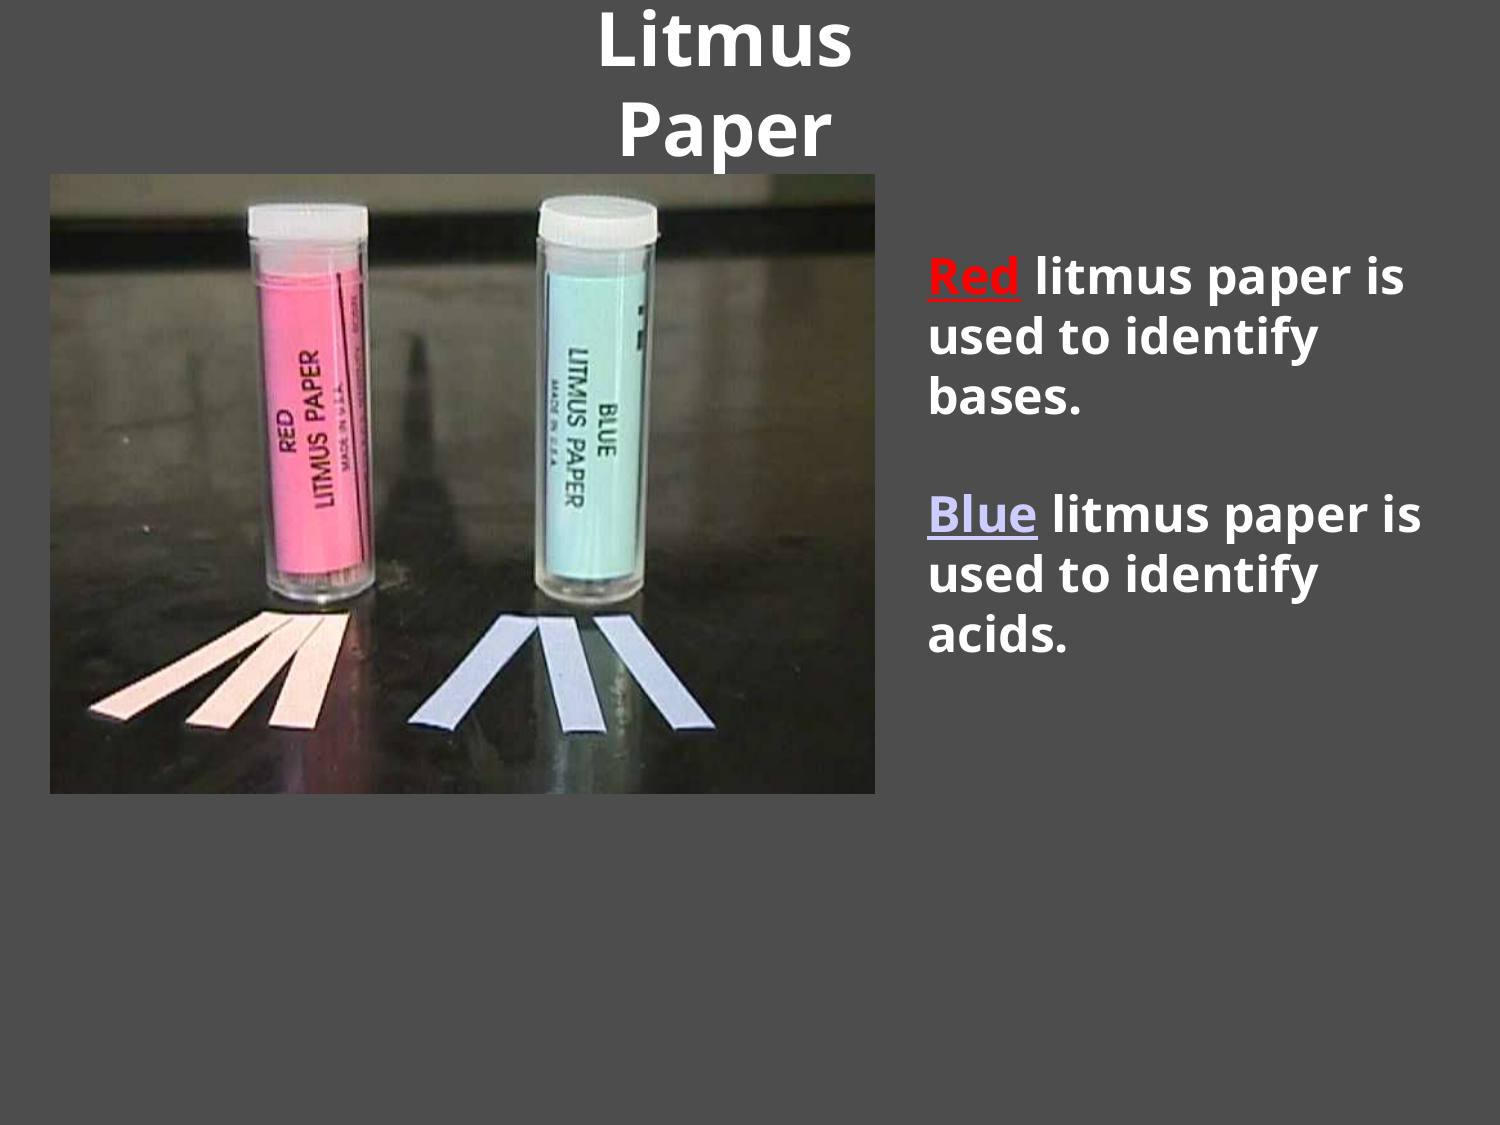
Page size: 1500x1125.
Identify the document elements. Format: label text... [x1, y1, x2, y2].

text_box Blue litmus paper is used to identify acids. [912, 474, 1450, 670]
title Litmus Paper [462, 37, 988, 126]
picture [49, 174, 876, 794]
text_box Red litmus paper is used to identify bases. [912, 237, 1438, 433]
